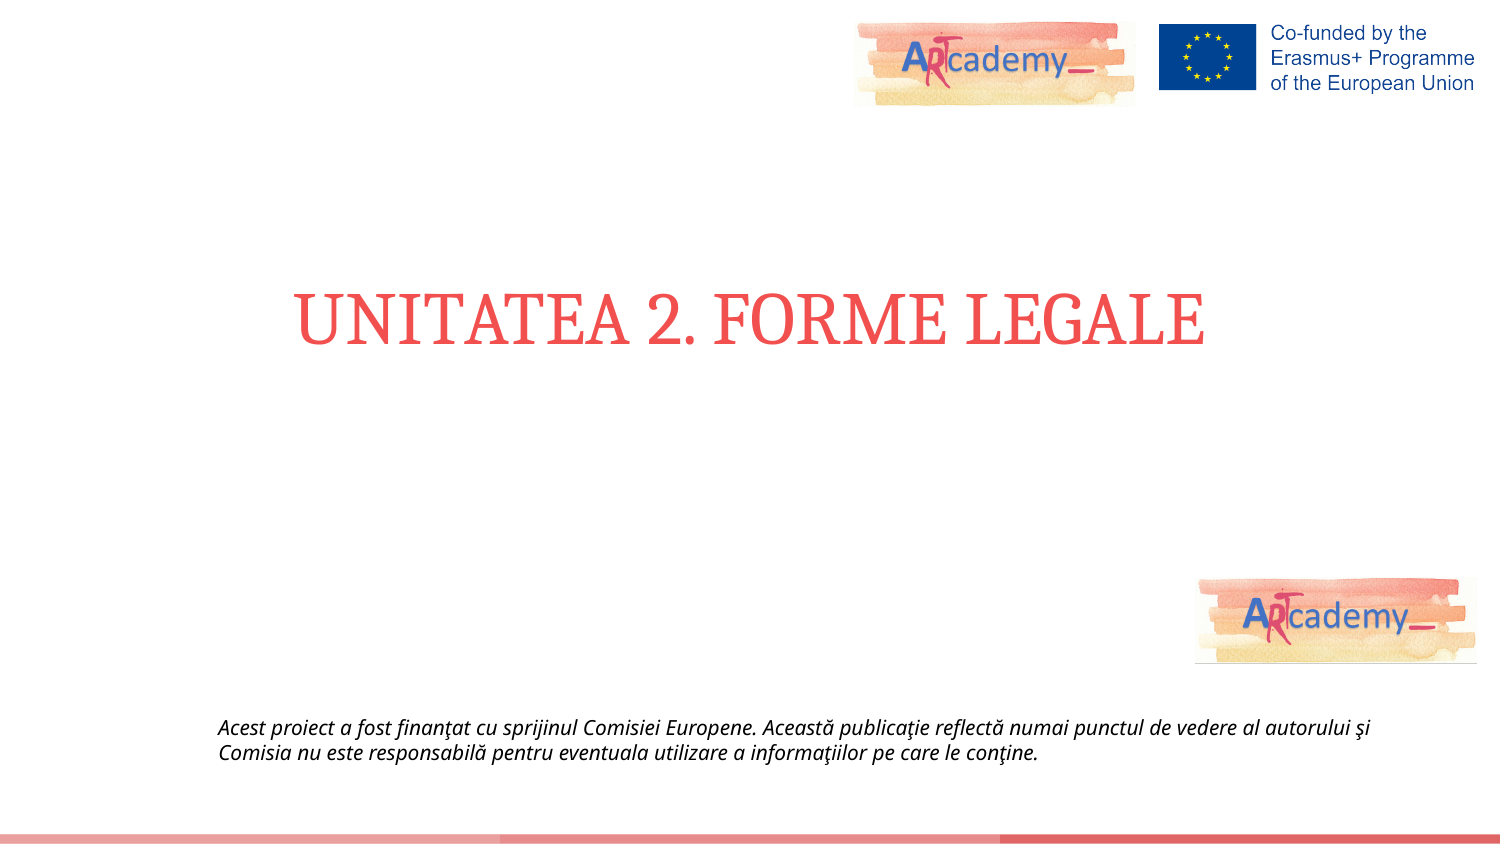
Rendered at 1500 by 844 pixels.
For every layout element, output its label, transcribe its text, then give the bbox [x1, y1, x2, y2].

picture [1195, 559, 1478, 694]
picture [854, 2, 1137, 138]
text_box Acest proiect a fost finanţat cu sprijinul Comisiei Europene. Această publicaţie reflectă numai punctul de vedere al autorului şi Comisia nu este responsabilă pentru eventuala utilizare a informaţiilor pe care le conţine. [203, 707, 1413, 773]
title UNITATEA 2. FORME LEGALE [164, 167, 1336, 375]
picture [1158, 24, 1474, 94]
